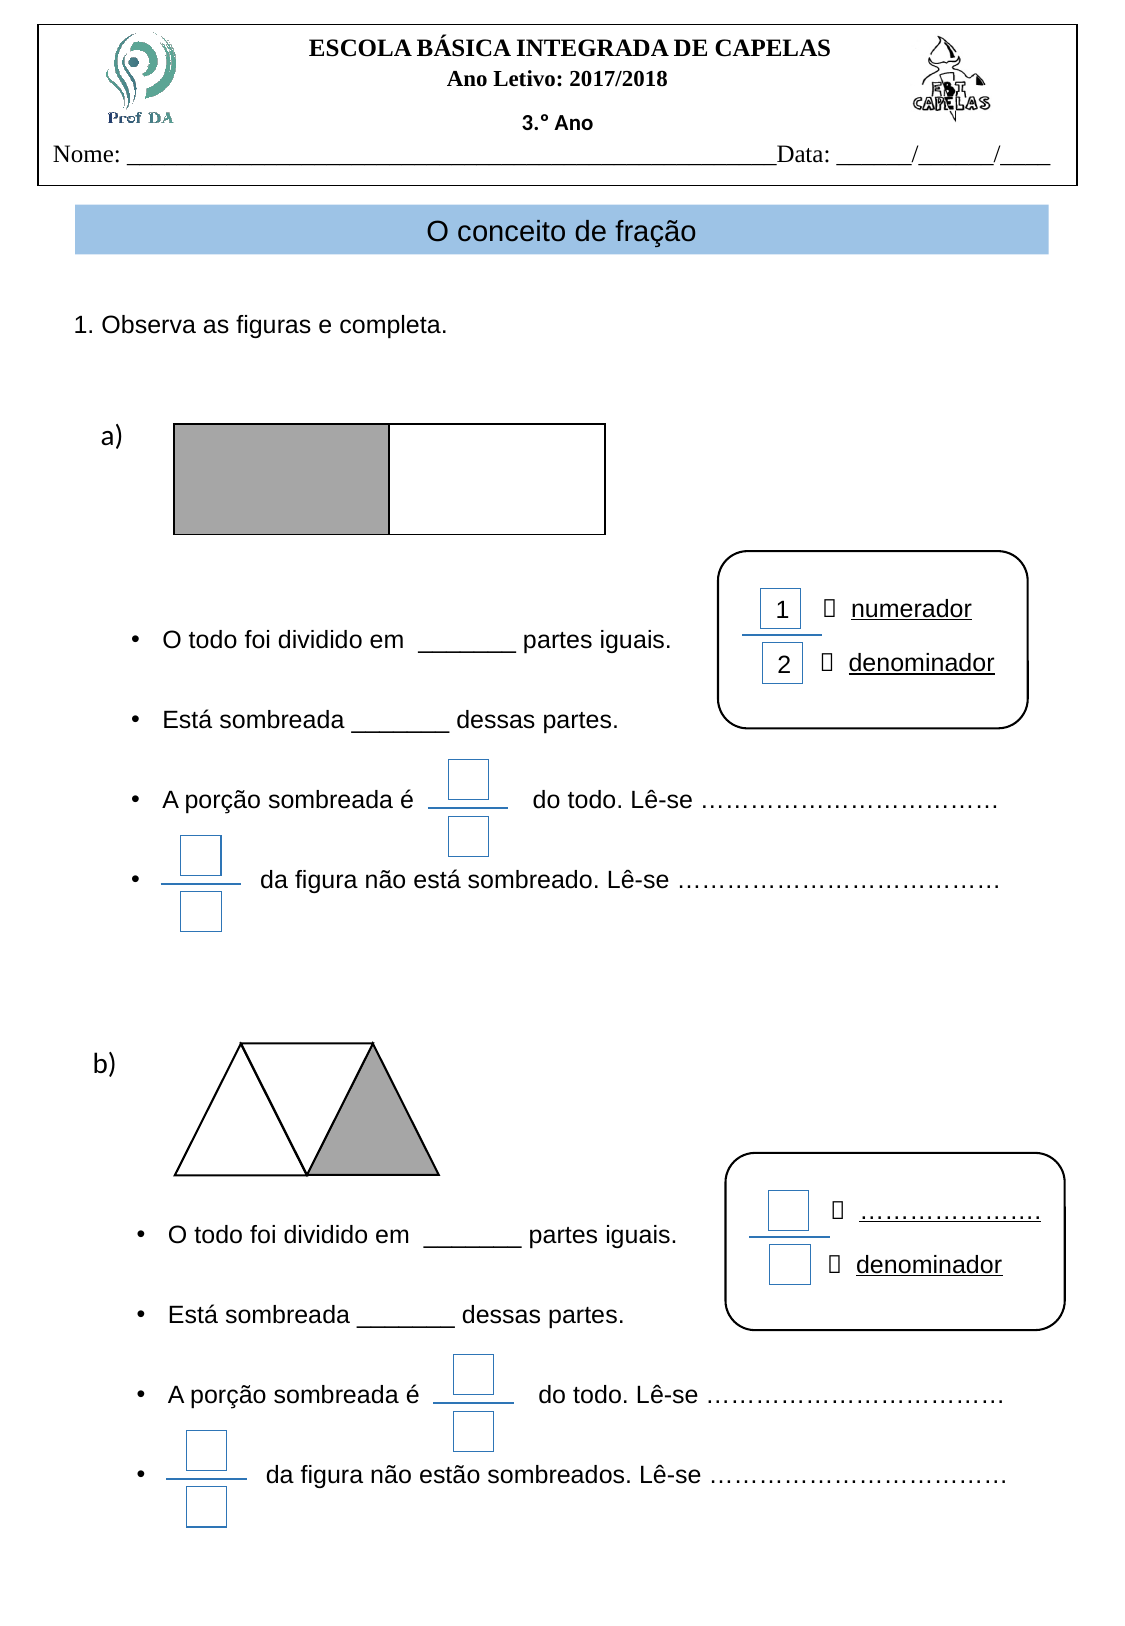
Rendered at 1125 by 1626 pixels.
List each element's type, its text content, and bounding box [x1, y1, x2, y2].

text_box 1. Observa as figuras e completa. [58, 301, 1033, 346]
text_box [160, 835, 242, 932]
text_box a) [85, 391, 174, 459]
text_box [725, 1152, 1065, 1331]
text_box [174, 1043, 439, 1176]
table_header [175, 425, 388, 534]
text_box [433, 1354, 514, 1452]
text_box O todo foi dividido em _______ partes iguais. Está sombreada _______ dessas partes. A porção sombreada é do todo. Lê-se ……………………………… da figura não estão sombreados. Lê-se ……………………………… [108, 1211, 1091, 1496]
table_header [390, 425, 604, 534]
picture [910, 34, 993, 123]
picture [106, 32, 176, 123]
text_box O conceito de fração [75, 204, 1049, 255]
text_box b) [78, 1019, 166, 1087]
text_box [427, 759, 509, 857]
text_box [166, 1430, 247, 1527]
text_box O todo foi dividido em _______ partes iguais. Está sombreada _______ dessas partes. A porção sombreada é do todo. Lê-se ……………………………… da figura não está sombreado. Lê-se ………………………………… [102, 616, 1062, 901]
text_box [717, 551, 1028, 729]
text_box ESCOLA BÁSICA INTEGRADA DE CAPELAS Ano Letivo: 2017/2018 3.º Ano Nome: ____________________________________________________Data: ______/______/____ [37, 24, 1077, 186]
